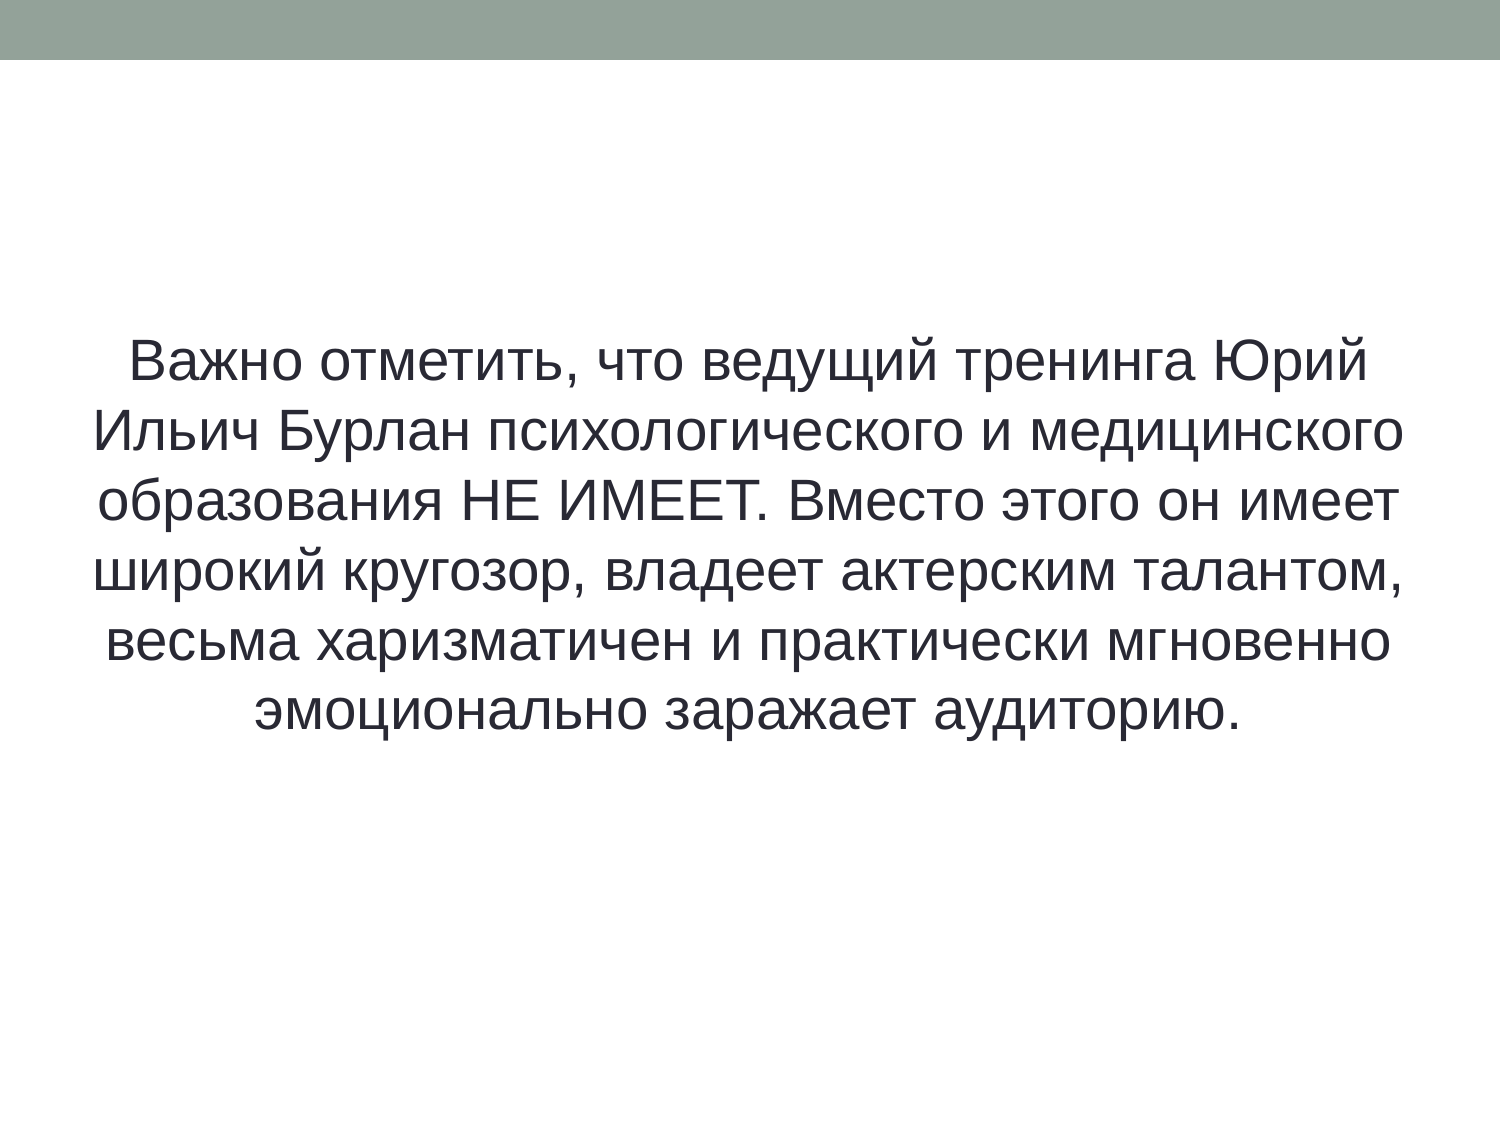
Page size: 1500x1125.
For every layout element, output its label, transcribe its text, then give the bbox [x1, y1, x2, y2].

list Важно отметить, что ведущий тренинга Юрий Ильич Бурлан психологического и медицинского образования НЕ ИМЕЕТ. Вместо этого он имеет широкий кругозор, владеет актерским талантом, весьма харизматичен и практически мгновенно эмоционально заражает аудиторию. [75, 172, 1424, 1063]
